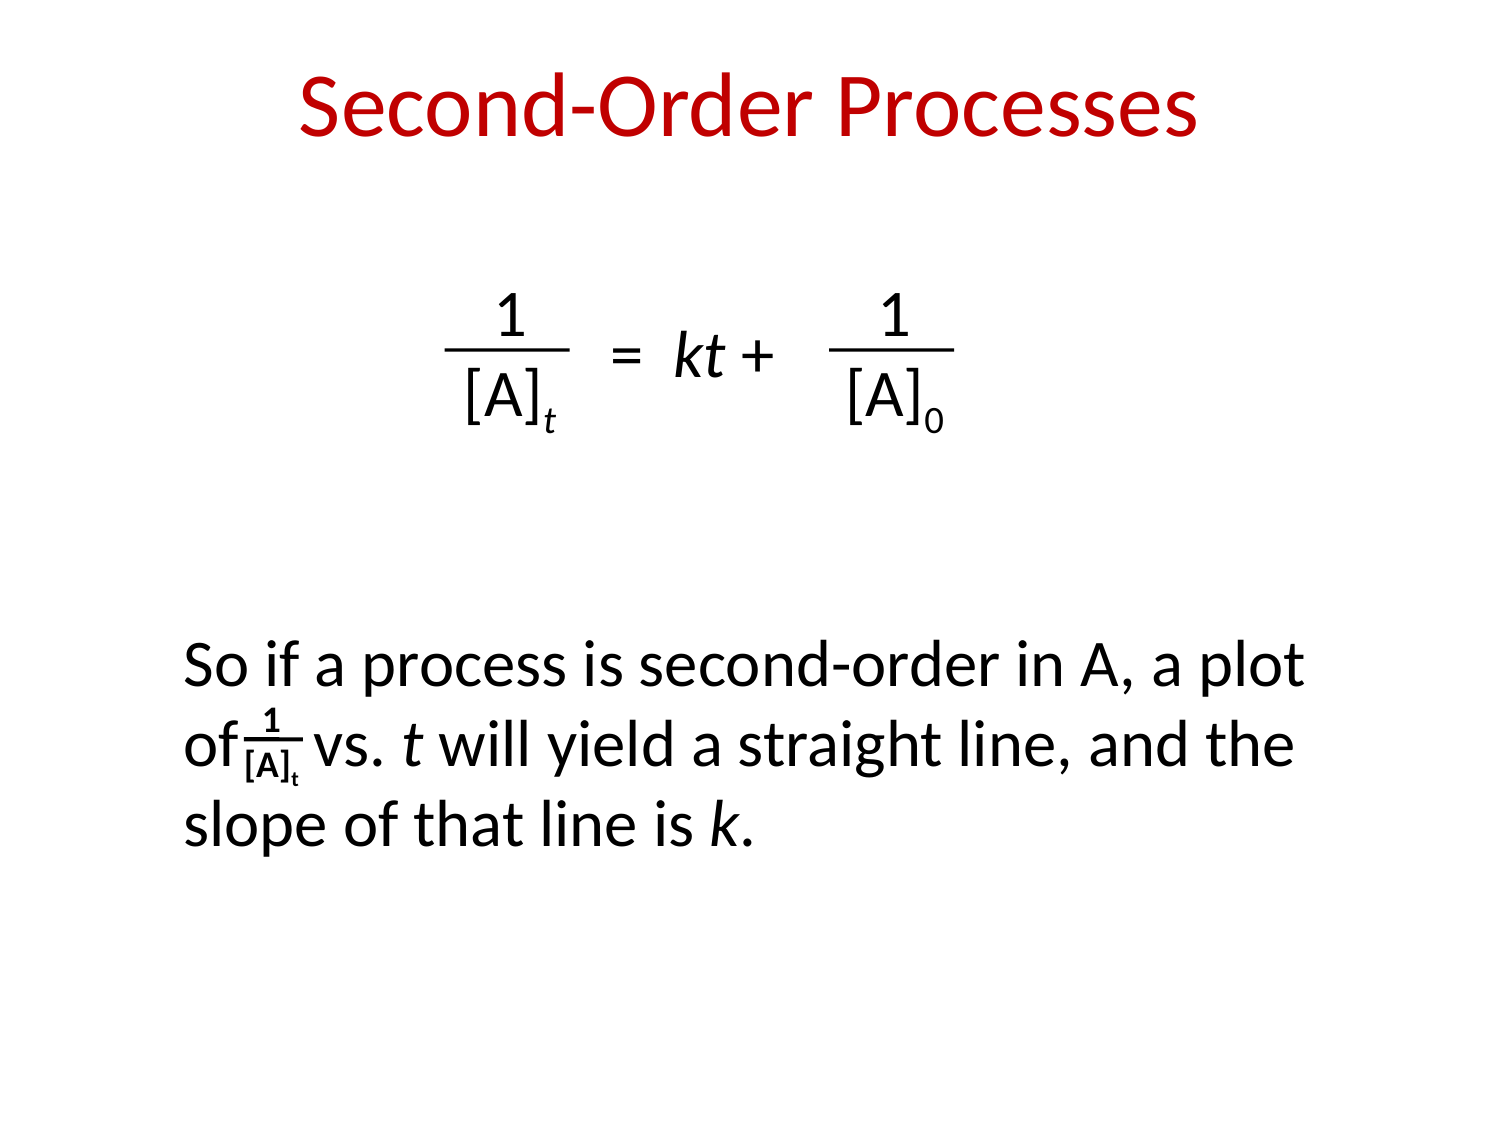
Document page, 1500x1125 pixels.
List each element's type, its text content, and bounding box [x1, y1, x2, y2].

text_box Second-Order Processes [112, 37, 1388, 225]
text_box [444, 262, 963, 440]
text_box So if a process is second-order in A, a plot of vs. t will yield a straight line, and the slope of that line is k. [112, 612, 1388, 900]
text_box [227, 687, 315, 794]
